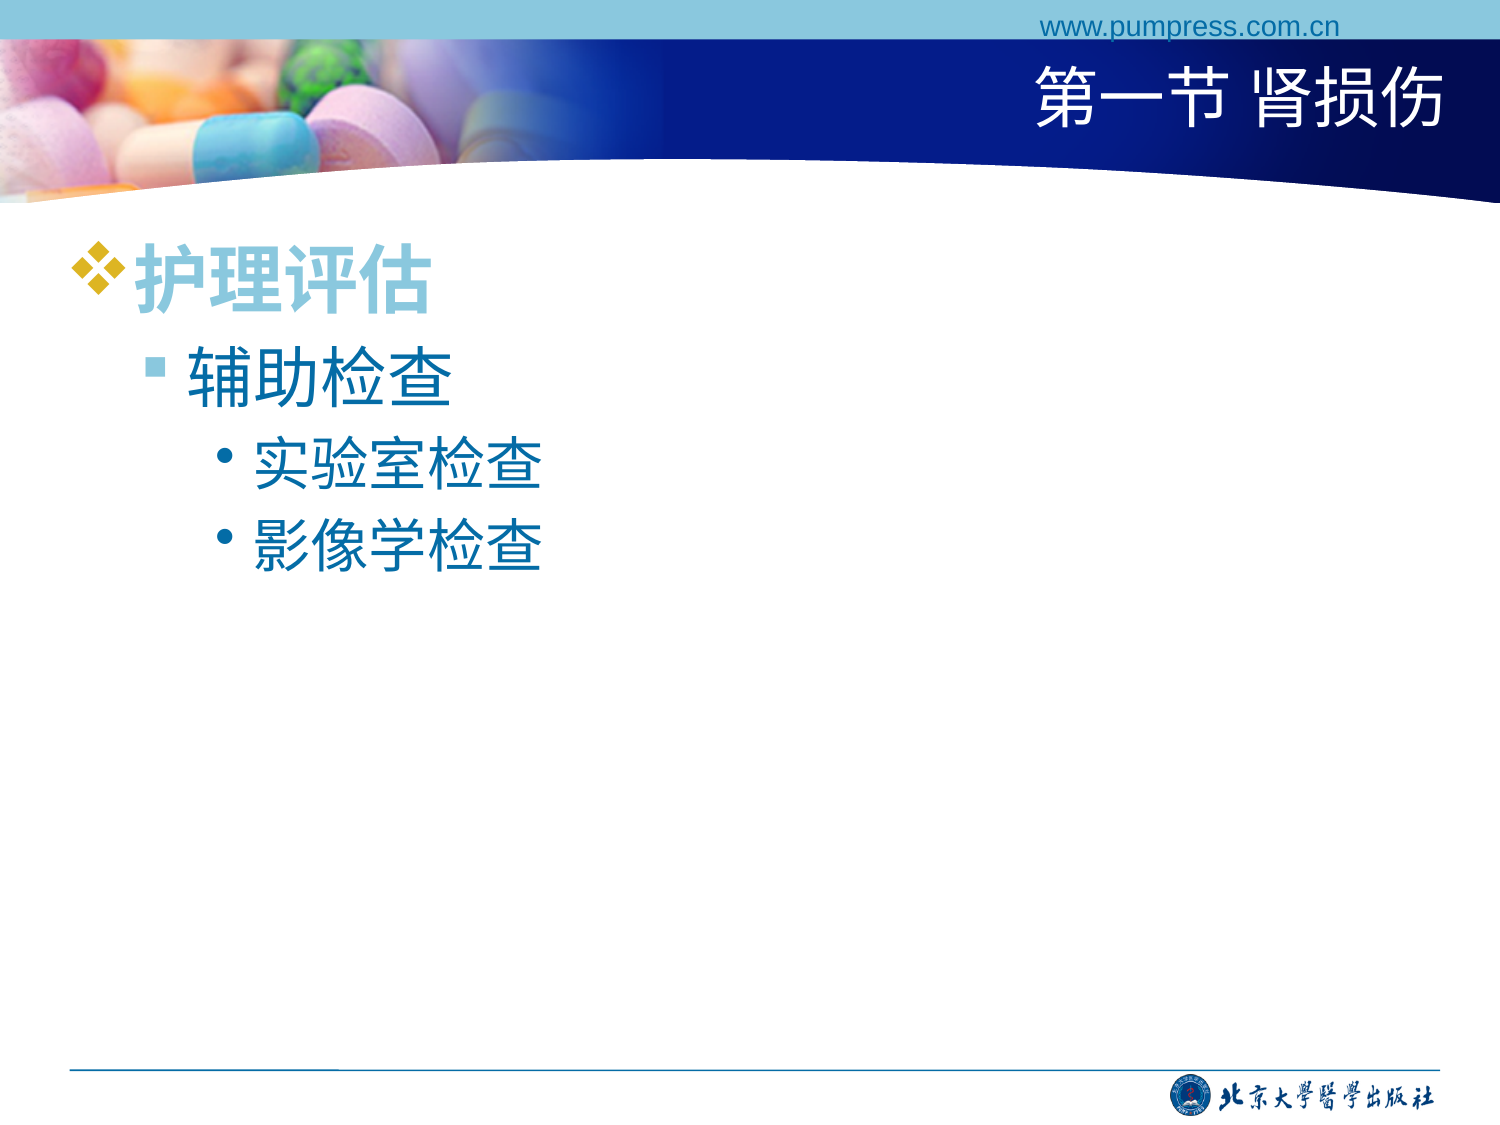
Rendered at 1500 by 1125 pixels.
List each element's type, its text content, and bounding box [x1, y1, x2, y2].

picture [1170, 1074, 1436, 1118]
title 第一节 肾损伤 [137, 49, 1463, 143]
slide_number www.pumpress.com.cn [1025, 0, 1463, 38]
list 护理评估 辅助检查 实验室检查 影像学检查 [49, 224, 1463, 1026]
picture [0, 40, 1500, 203]
